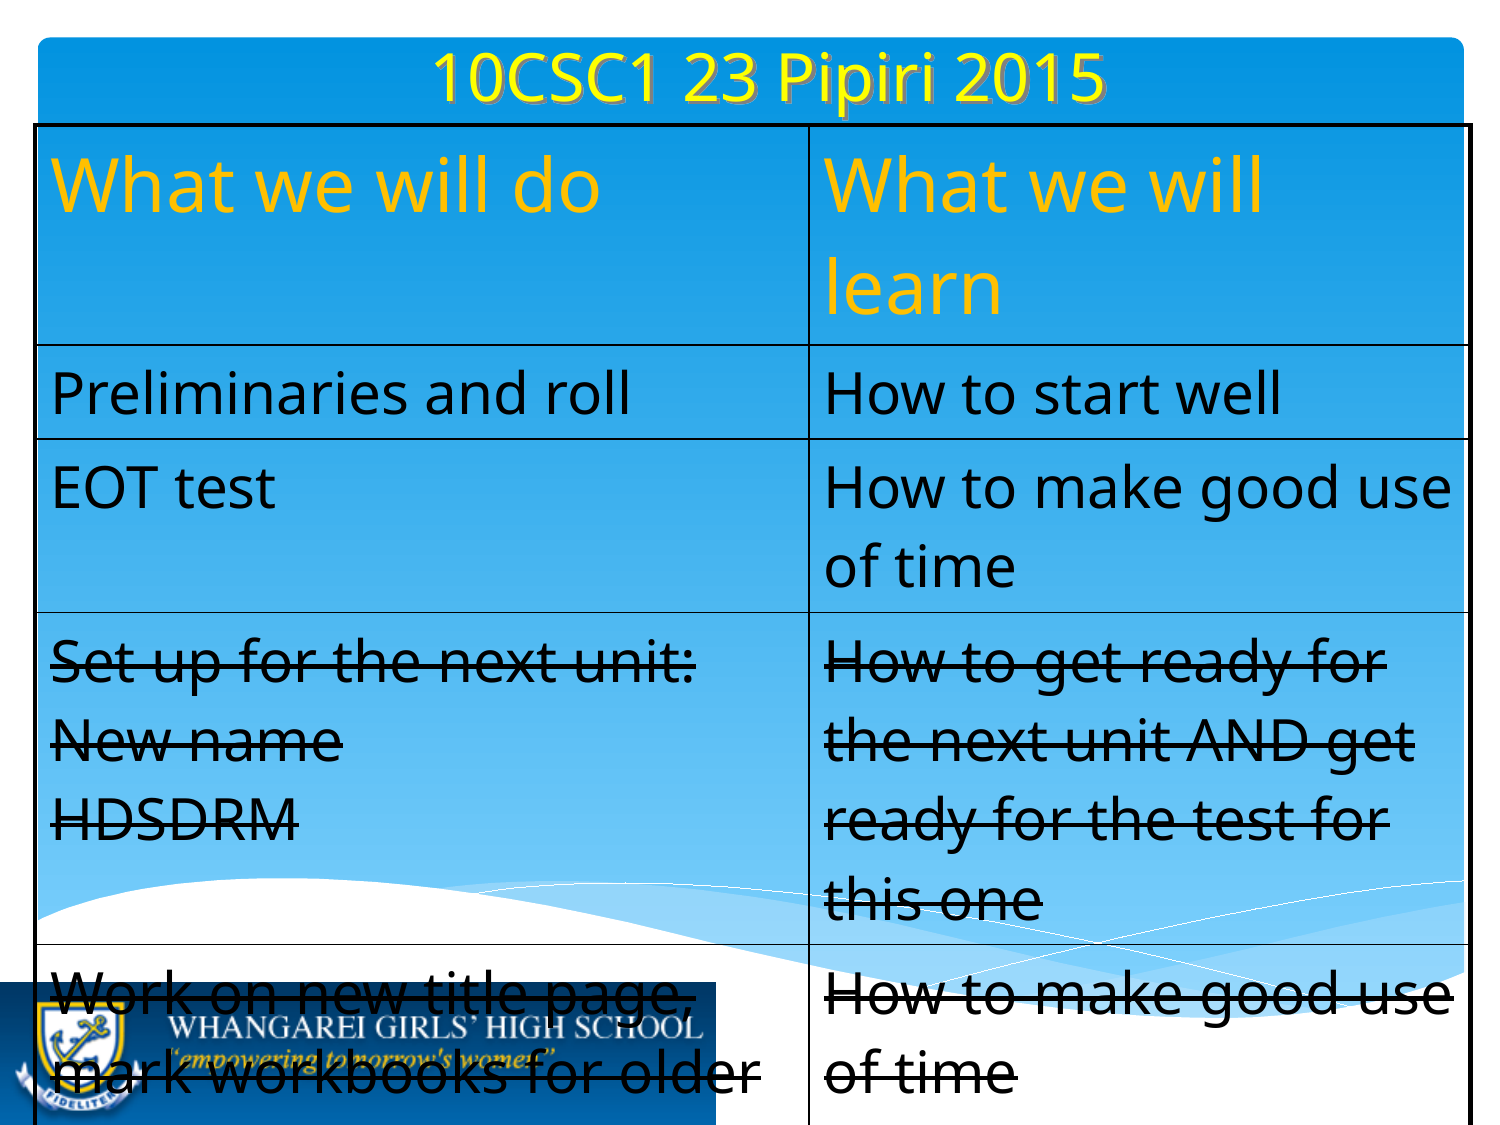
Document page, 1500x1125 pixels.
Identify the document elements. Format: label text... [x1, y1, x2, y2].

table_cell How to make good use of time [810, 945, 1468, 1125]
picture [0, 982, 716, 1125]
text_box 10CSC1 23 Pipiri 2015 [162, 24, 1375, 123]
table_cell Set up for the next unit: New name HDSDRM [37, 613, 808, 944]
table_cell Preliminaries and roll [37, 346, 808, 438]
table_cell How to make good use of time [810, 440, 1468, 612]
table_cell How to get ready for the next unit AND get ready for the test for this one [810, 613, 1468, 944]
table_cell EOT test [37, 440, 808, 612]
table_cell How to start well [810, 346, 1468, 438]
table_header What we will do [37, 127, 808, 344]
table_header What we will learn [810, 127, 1468, 344]
table_cell Work on new title page, mark workbooks for older units [37, 945, 808, 1125]
